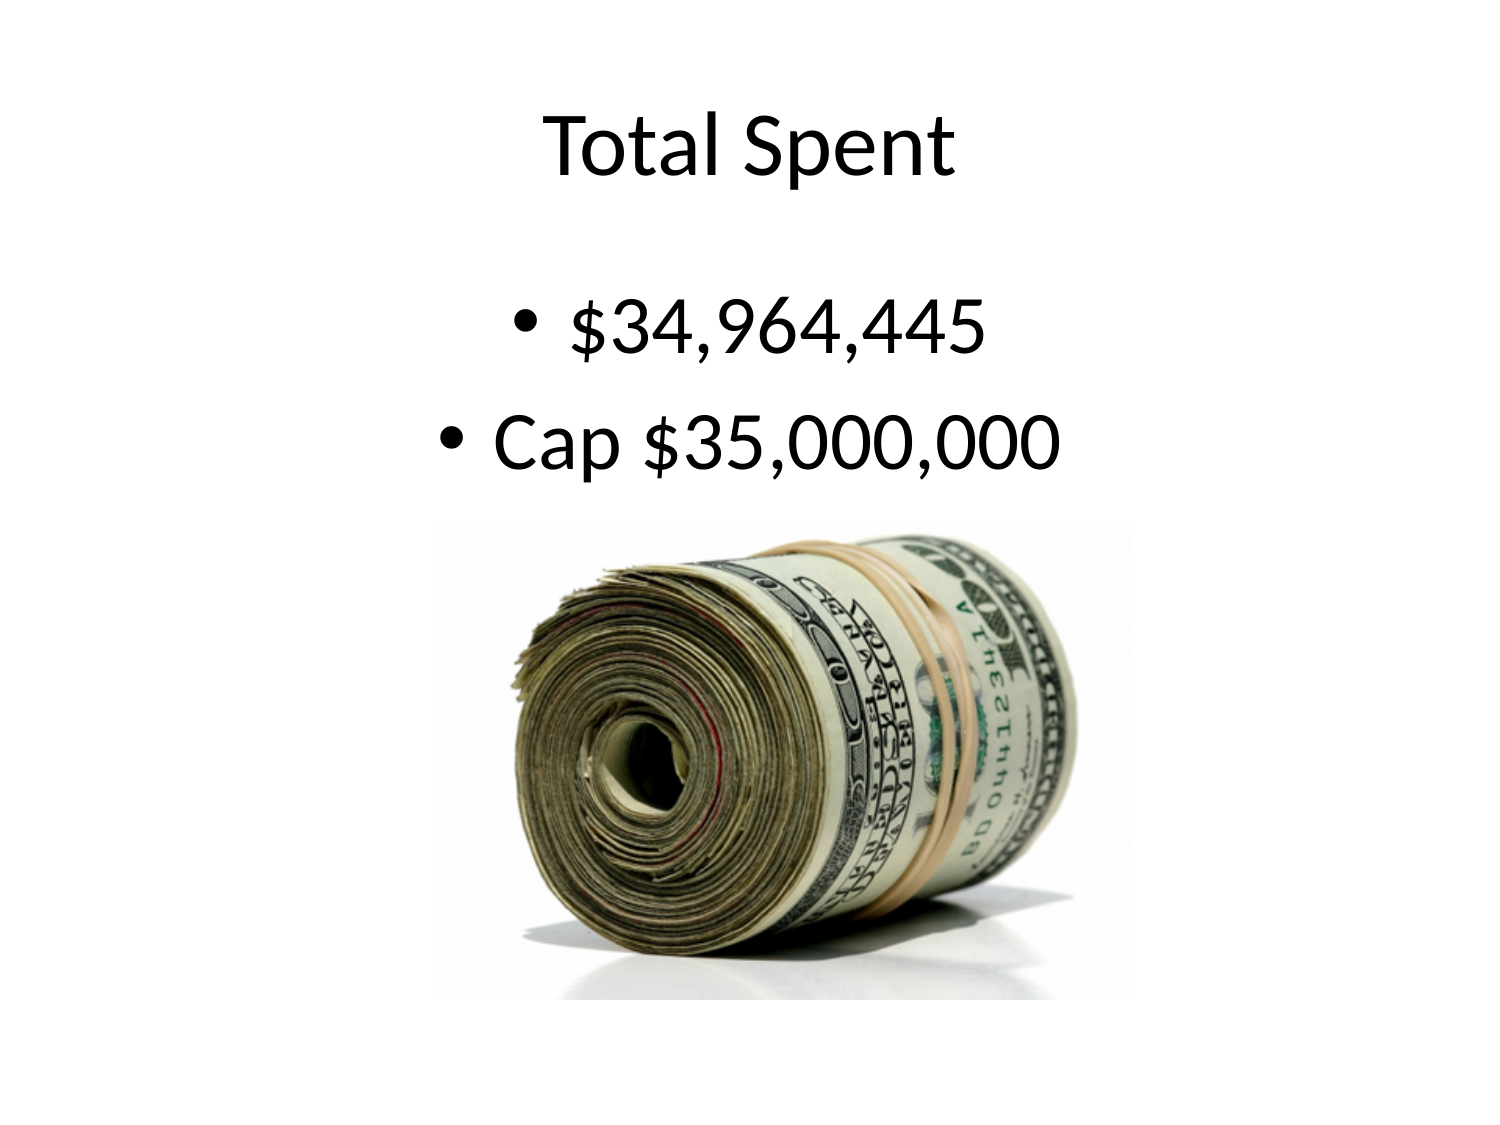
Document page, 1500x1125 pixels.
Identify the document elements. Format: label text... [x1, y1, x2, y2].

title Total Spent [75, 45, 1425, 233]
picture [437, 524, 1133, 1001]
list $34,964,445 Cap $35,000,000 [75, 262, 1425, 1005]
